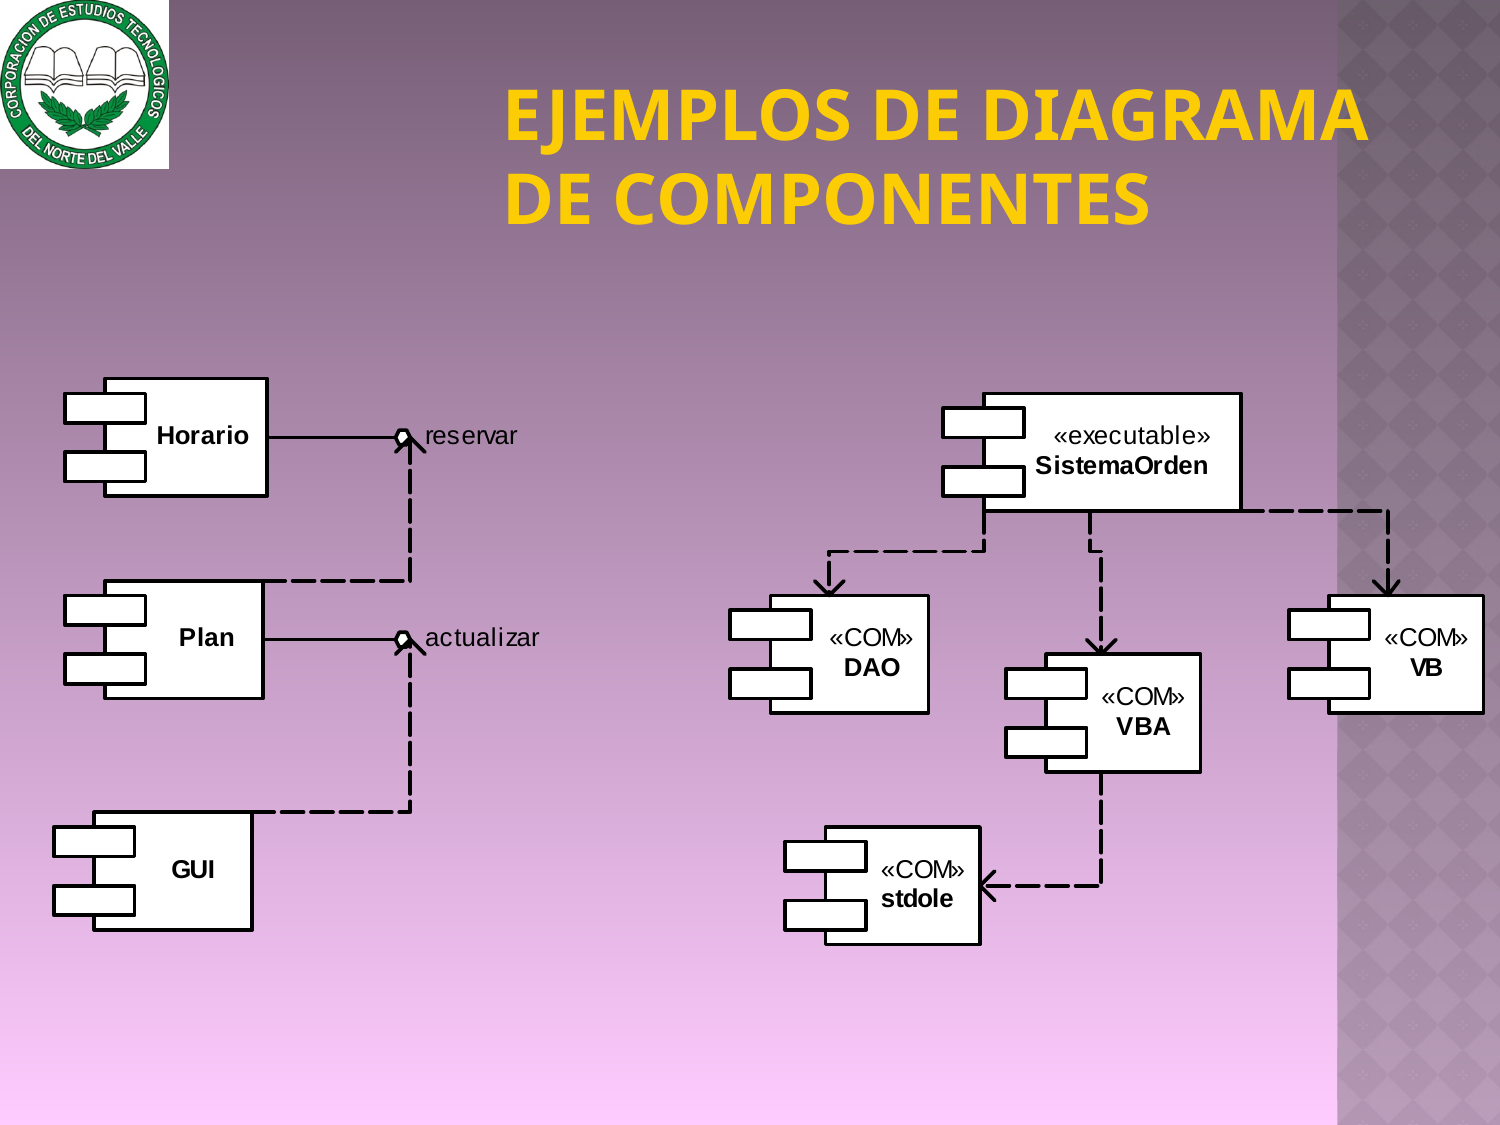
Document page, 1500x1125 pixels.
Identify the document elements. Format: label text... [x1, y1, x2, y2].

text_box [49, 374, 1500, 957]
title Ejemplos de Diagrama de Componentes [487, 62, 1450, 250]
picture [0, 0, 169, 169]
